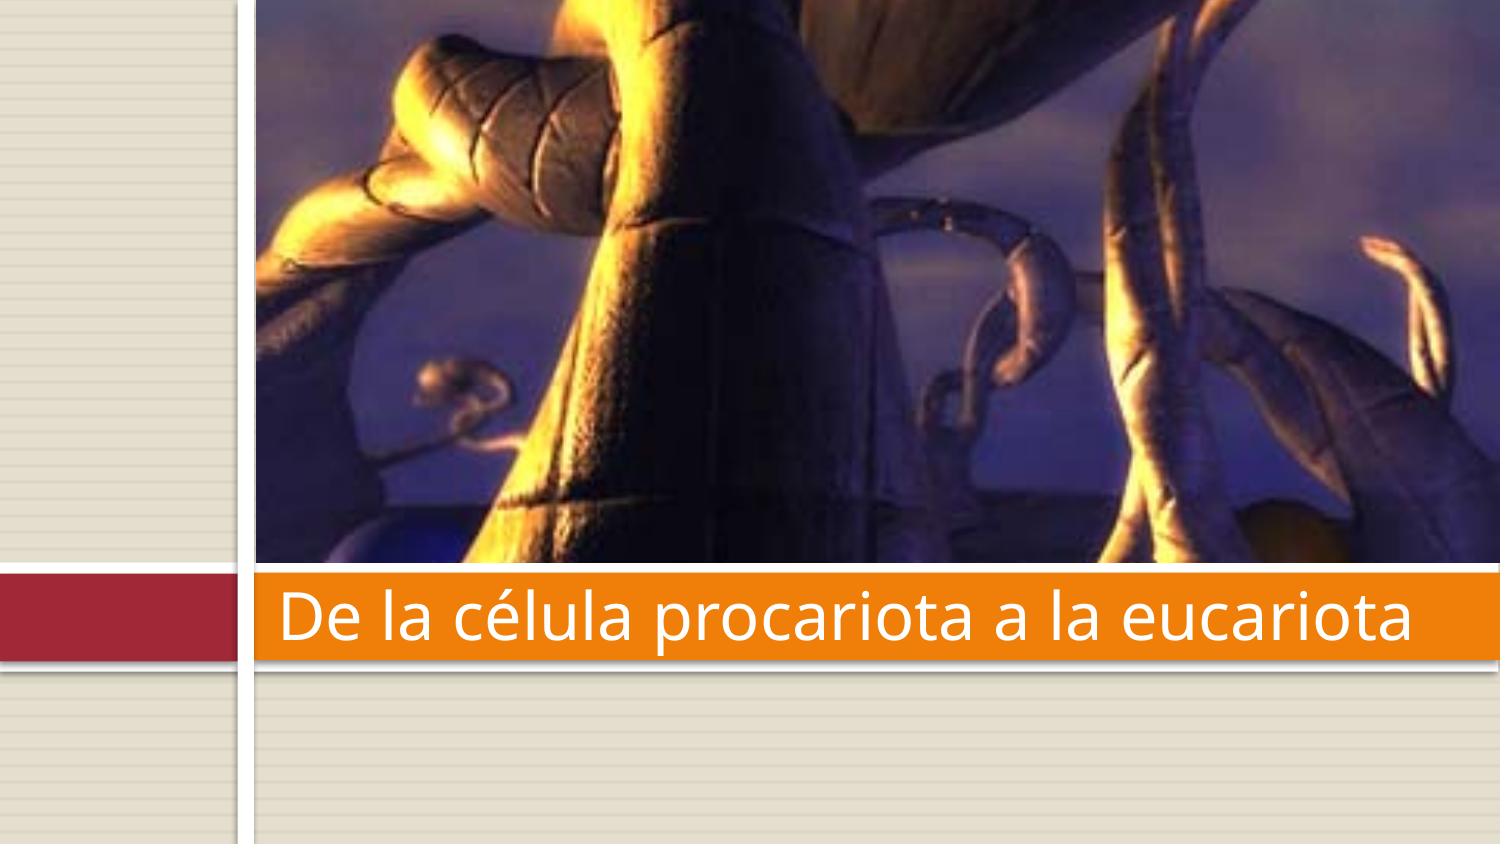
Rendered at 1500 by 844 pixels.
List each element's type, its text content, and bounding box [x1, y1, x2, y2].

picture [255, 0, 1500, 563]
title De la célula procariota a la eucariota [262, 574, 1463, 657]
